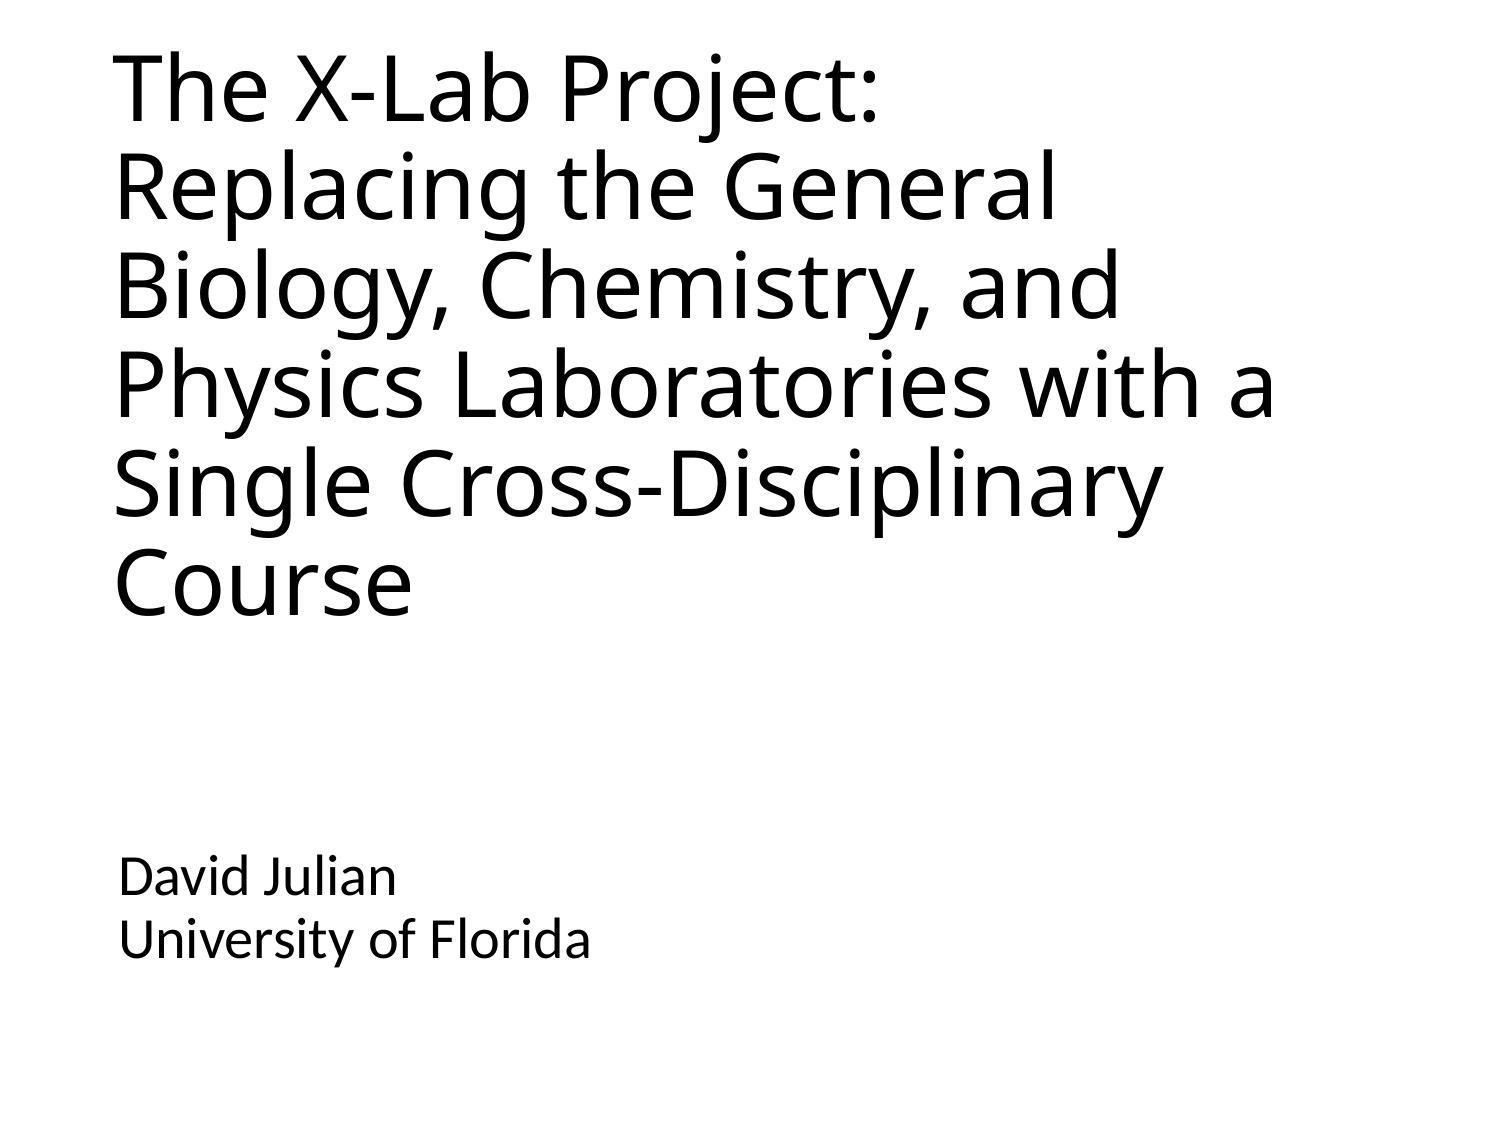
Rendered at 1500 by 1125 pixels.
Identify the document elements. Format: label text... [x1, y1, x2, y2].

list David Julian University of Florida [103, 837, 1397, 1014]
title The X-Lab Project: Replacing the General Biology, Chemistry, and Physics Laboratories with a Single Cross-Disciplinary Course [97, 99, 1300, 578]
